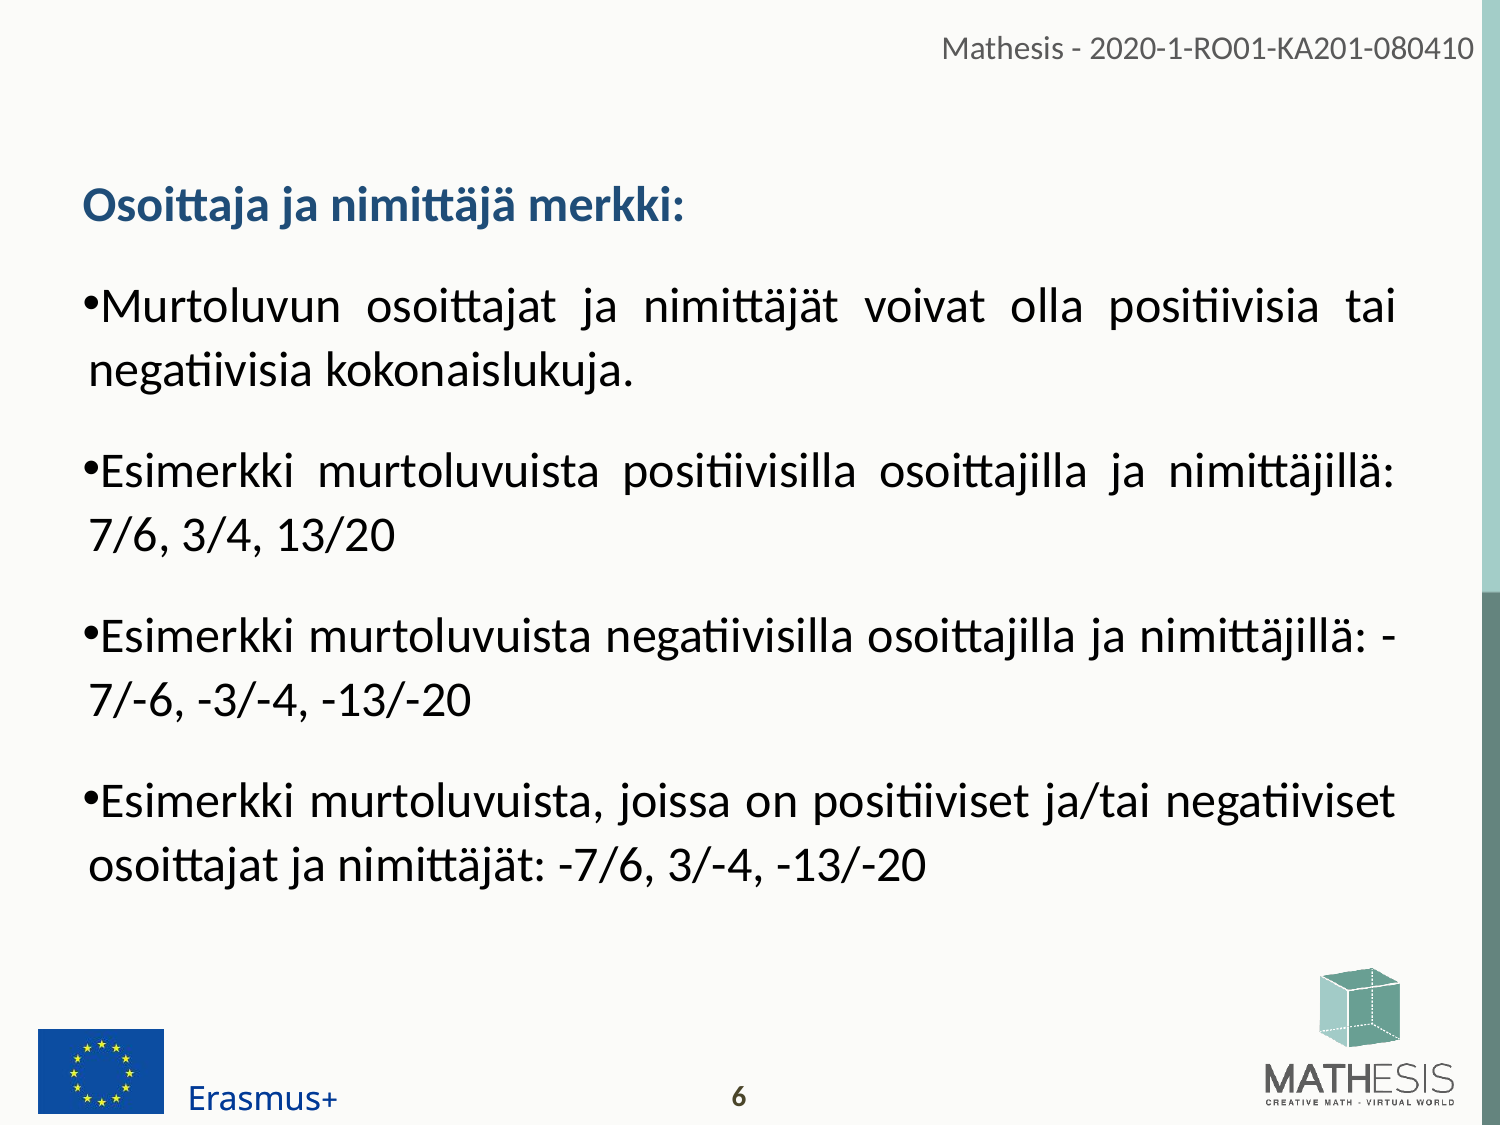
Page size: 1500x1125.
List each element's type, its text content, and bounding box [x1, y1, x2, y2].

list Osoittaja ja nimittäjä merkki: Murtoluvun osoittajat ja nimittäjät voivat olla positiivisia tai negatiivisia kokonaislukuja. Esimerkki murtoluvuista positiivisilla osoittajilla ja nimittäjillä: 7/6, 3/4, 13/20 Esimerkki murtoluvuista negatiivisilla osoittajilla ja nimittäjillä: -7/-6, -3/-4, -13/-20 Esimerkki murtoluvuista, joissa on positiiviset ja/tai negatiiviset osoittajat ja nimittäjät: -7/6, 3/-4, -13/-20 [68, 160, 1418, 903]
picture [38, 1029, 164, 1114]
